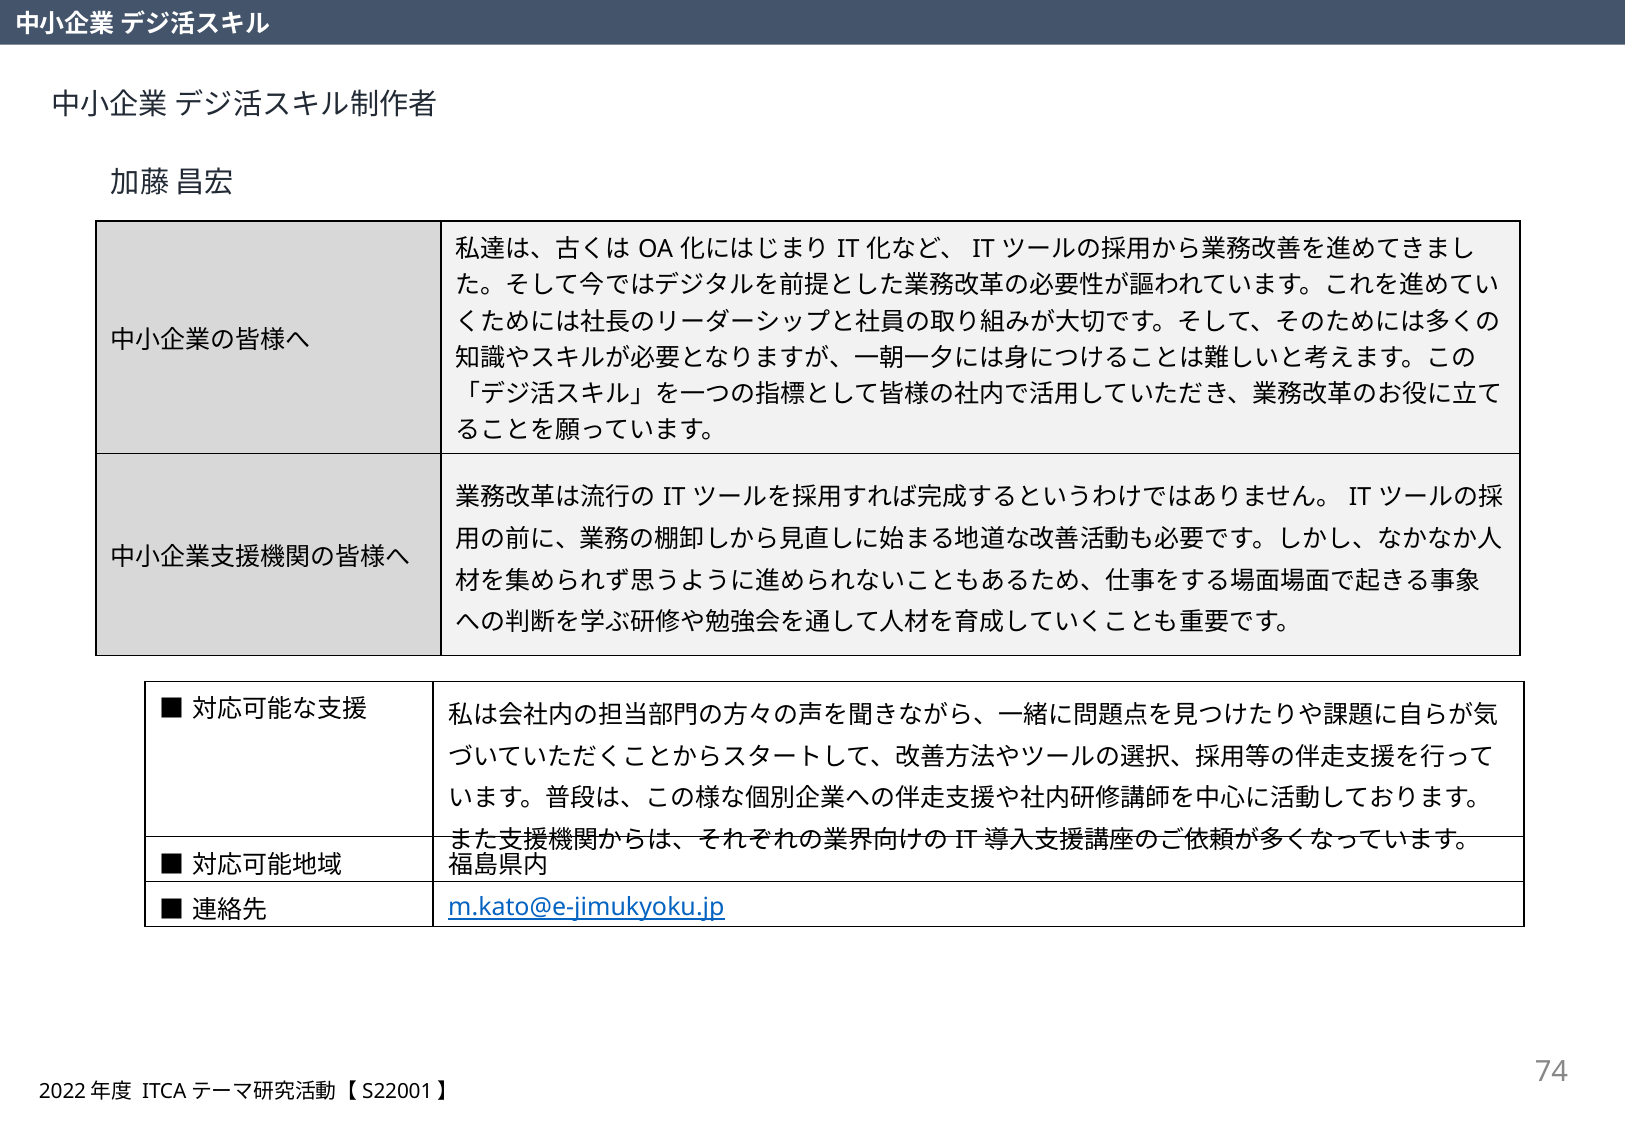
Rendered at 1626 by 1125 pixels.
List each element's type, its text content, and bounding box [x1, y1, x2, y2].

table_cell 中小企業支援機関の皆様へ [97, 454, 440, 655]
table_header 私達は、古くはOA化にはじまりIT化など、ITツールの採用から業務改善を進めてきました。そして今ではデジタルを前提とした業務改革の必要性が謳われています。これを進めていくためには社長のリーダーシップと社員の取り組みが大切です。そして、そのためには多くの知識やスキルが必要となりますが、一朝一夕には身につけることは難しいと考えます。この「デジ活スキル」を一つの指標として皆様の社内で活用していただき、業務改革のお役に立てることを願っています。 [442, 222, 1519, 453]
text_box 加藤 昌宏 [95, 156, 1244, 207]
table_cell ■対応可能地域 [146, 837, 432, 881]
text_box 中小企業 デジ活スキル制作者 [36, 78, 1185, 129]
table_header ■対応可能な支援 [146, 682, 432, 836]
table_cell 福島県内 [434, 837, 1523, 881]
text_box 中小企業 デジ活スキル [0, 0, 1625, 45]
slide_number 74 [1217, 1042, 1584, 1103]
table_cell ■連絡先 [146, 882, 432, 926]
table_cell m.kato@e-jimukyoku.jp [434, 882, 1523, 926]
table_header 私は会社内の担当部門の方々の声を聞きながら、一緒に問題点を見つけたりや課題に自らが気づいていただくことからスタートして、改善方法やツールの選択、採用等の伴走支援を行っています。普段は、この様な個別企業への伴走支援や社内研修講師を中心に活動しております。また支援機関からは、それぞれの業界向けのIT導入支援講座のご依頼が多くなっています。 [434, 682, 1523, 836]
table_header 中小企業の皆様へ [97, 222, 440, 453]
table_cell 業務改革は流行のITツールを採用すれば完成するというわけではありません。ITツールの採用の前に、業務の棚卸しから見直しに始まる地道な改善活動も必要です。しかし、なかなか人材を集められず思うように進められないこともあるため、仕事をする場面場面で起きる事象への判断を学ぶ研修や勉強会を通して人材を育成していくことも重要です。 [442, 454, 1519, 655]
